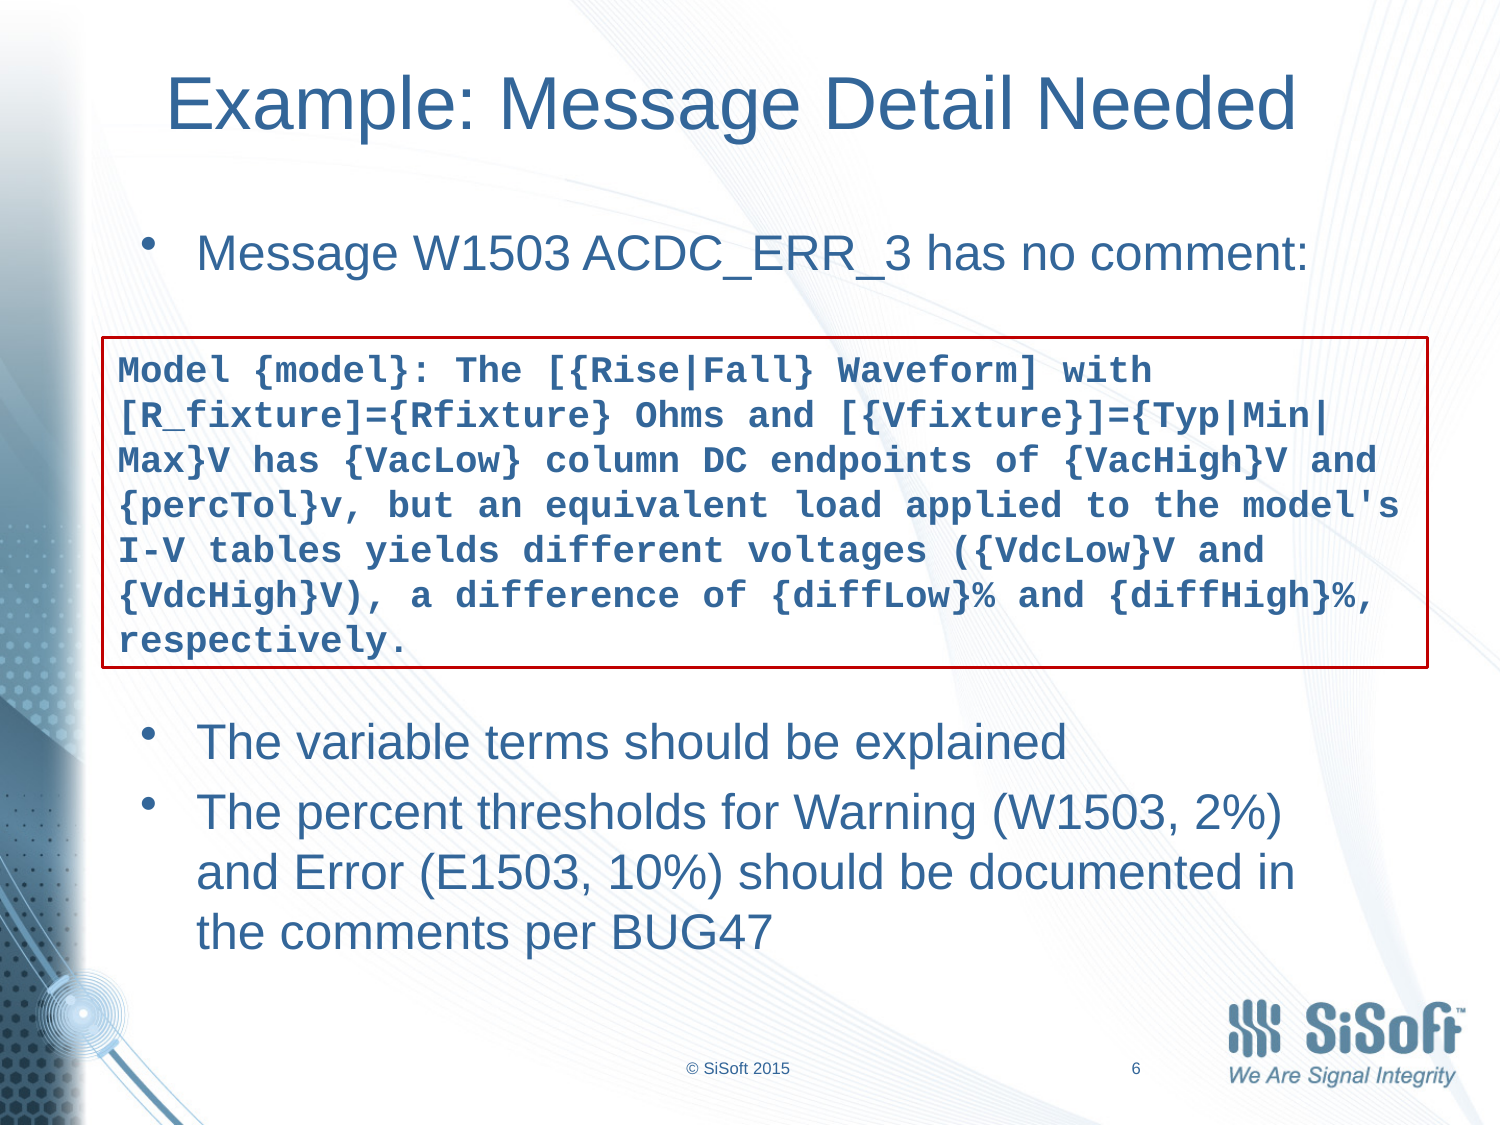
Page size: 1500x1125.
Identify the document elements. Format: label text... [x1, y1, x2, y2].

title Example: Message Detail Needed [150, 24, 1363, 175]
text_box Model {model}: The [{Rise|Fall} Waveform] with [R_fixture]={Rfixture} Ohms and [{Vfixture}]={Typ|Min|Max}V has {VacLow} column DC endpoints of {VacHigh}V and {percTol}v, but an equivalent load applied to the model's I-V tables yields different voltages ({VdcLow}V and {VdcHigh}V), a difference of {diffLow}% and {diffHigh}%, respectively. [102, 337, 1428, 668]
list Message W1503 ACDC_ERR_3 has no comment: The variable terms should be explained The percent thresholds for Warning (W1503, 2%) and Error (E1503, 10%) should be documented in the comments per BUG47 [125, 668, 1363, 963]
list Message W1503 ACDC_ERR_3 has no comment: The variable terms should be explained The percent thresholds for Warning (W1503, 2%) and Error (E1503, 10%) should be documented in the comments per BUG47 [125, 212, 1363, 337]
picture [0, 0, 1500, 1125]
